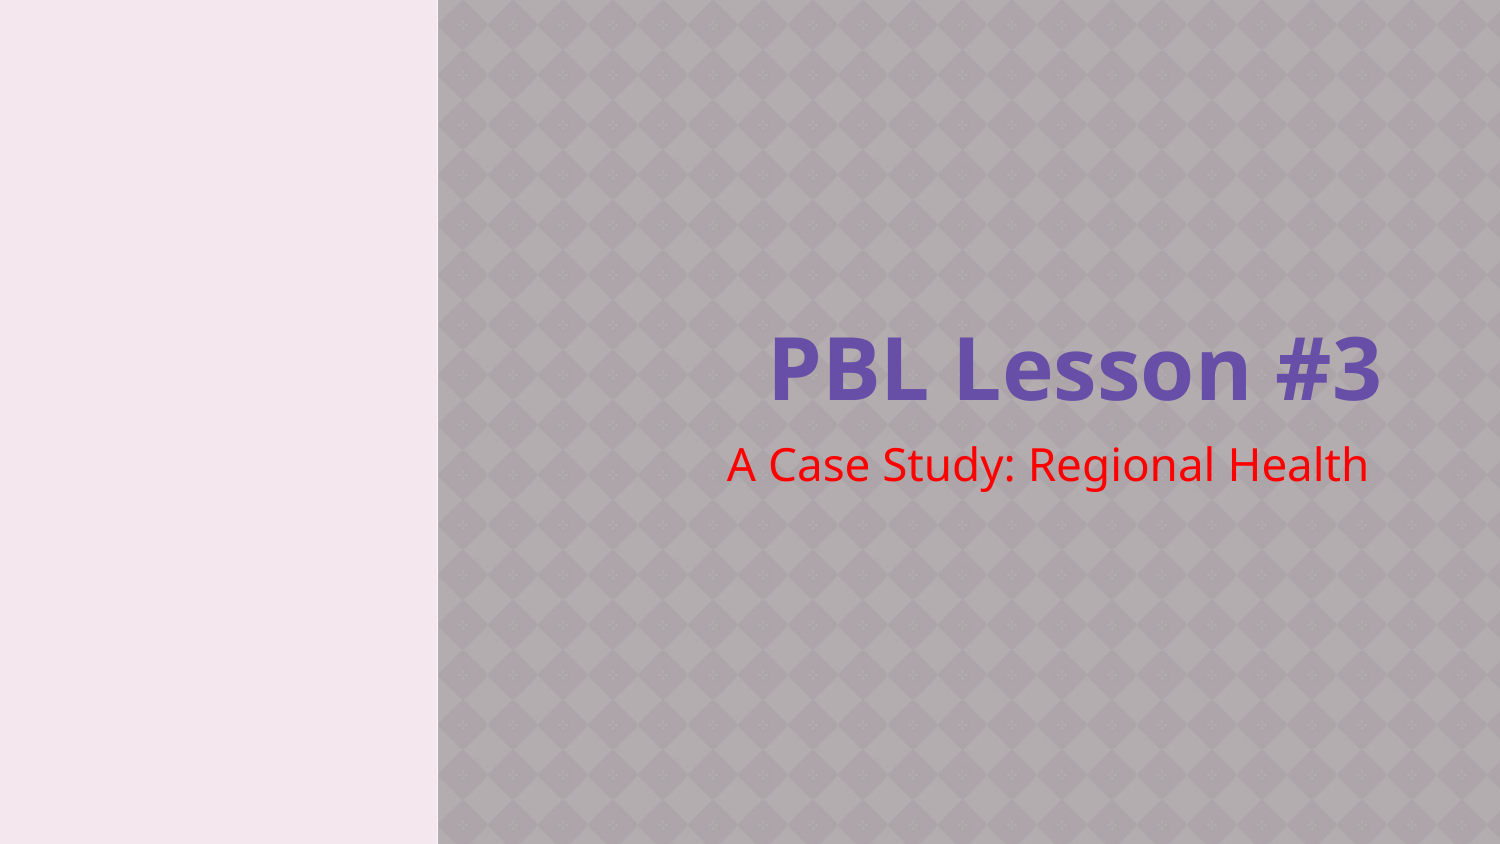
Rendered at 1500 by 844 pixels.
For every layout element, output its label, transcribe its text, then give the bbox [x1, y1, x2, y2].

title PBL Lesson #3 [552, 65, 1390, 419]
subtitle A Case Study: Regional Health [550, 435, 1390, 571]
